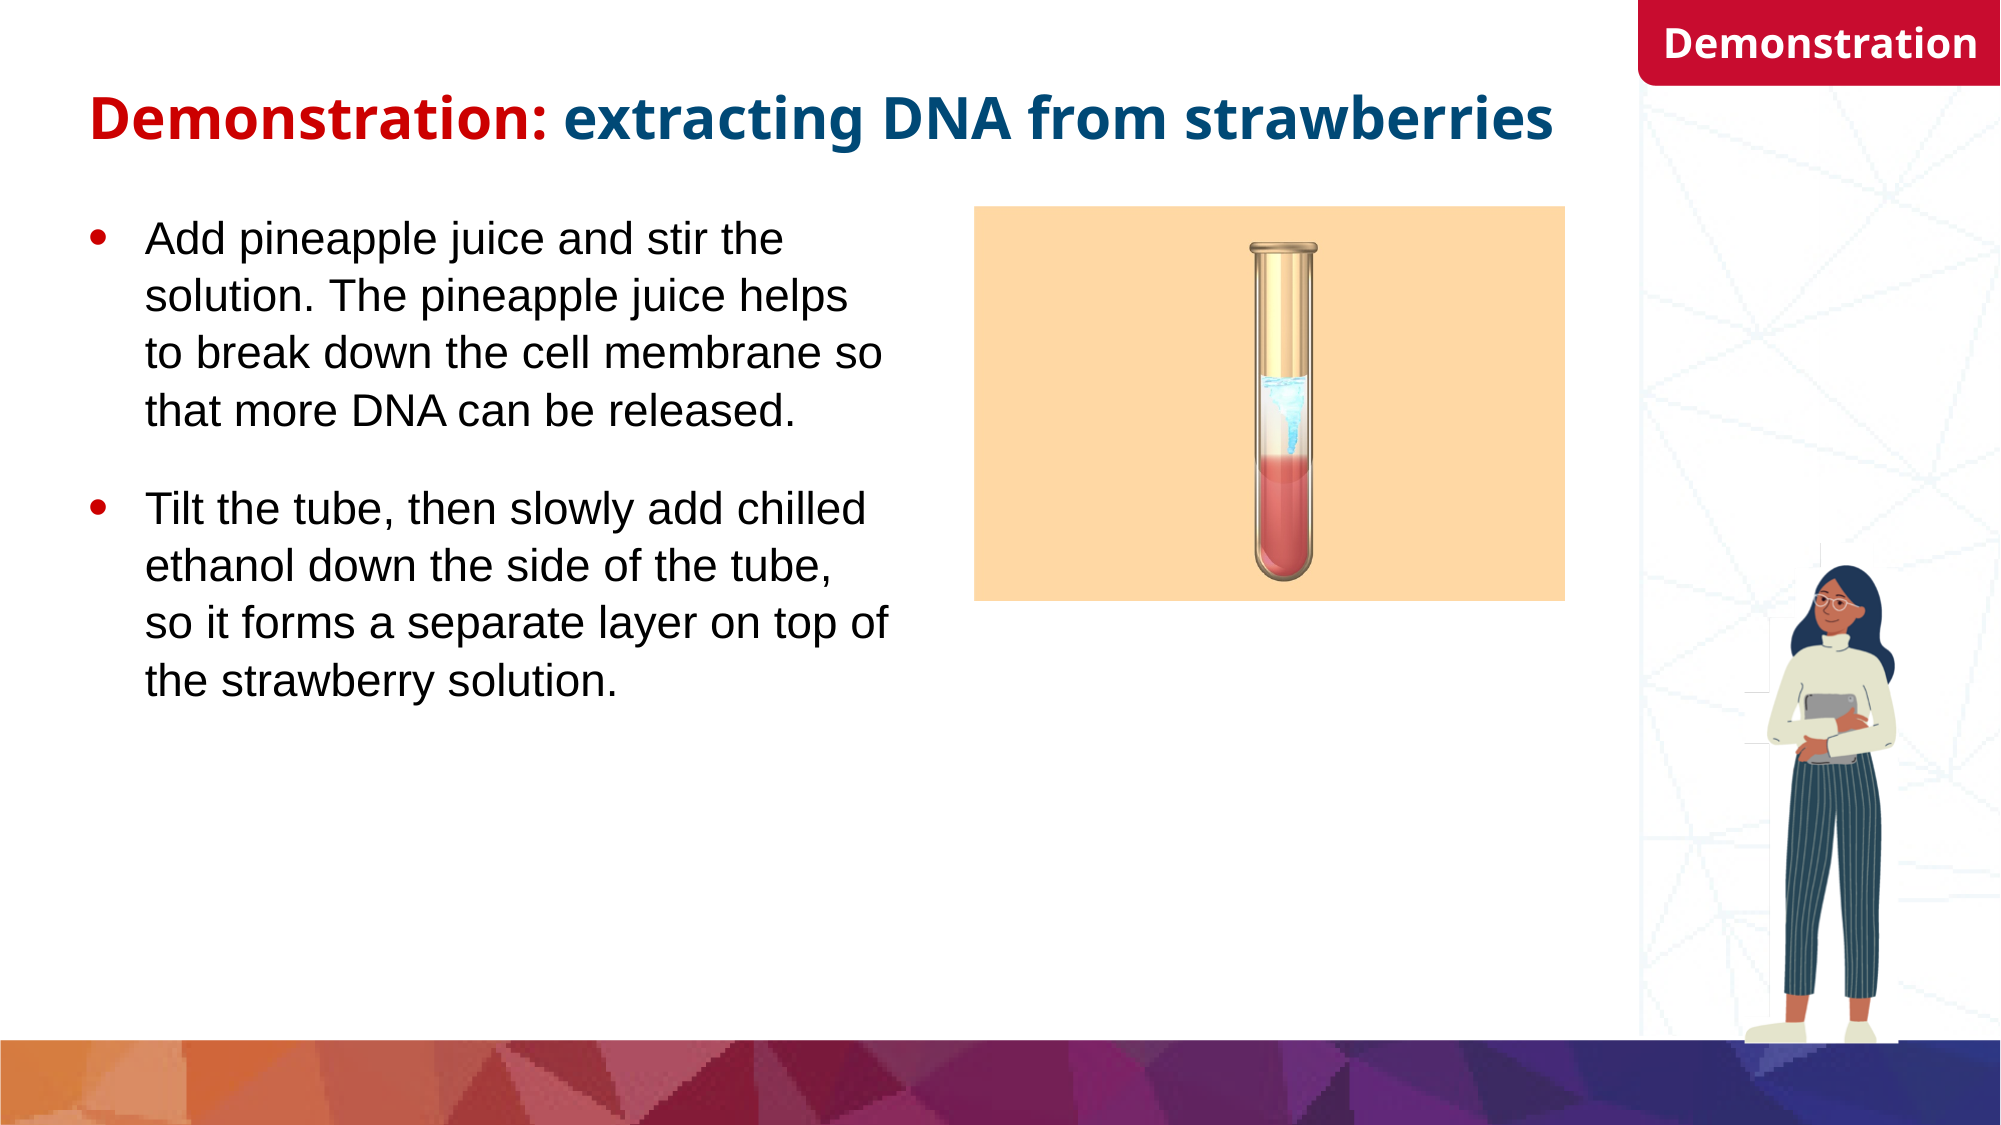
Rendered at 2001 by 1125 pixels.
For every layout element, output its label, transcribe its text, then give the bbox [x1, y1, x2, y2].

list Add pineapple juice and stir the solution. The pineapple juice helps to break down the cell membrane so that more DNA can be released. Tilt the tube, then slowly add chilled ethanol down the side of the tube, so it forms a separate layer on top of the strawberry solution. [88, 206, 891, 978]
picture [974, 206, 1565, 601]
picture [0, 0, 2001, 1125]
title Demonstration: extracting DNA from strawberries [88, 88, 1653, 207]
